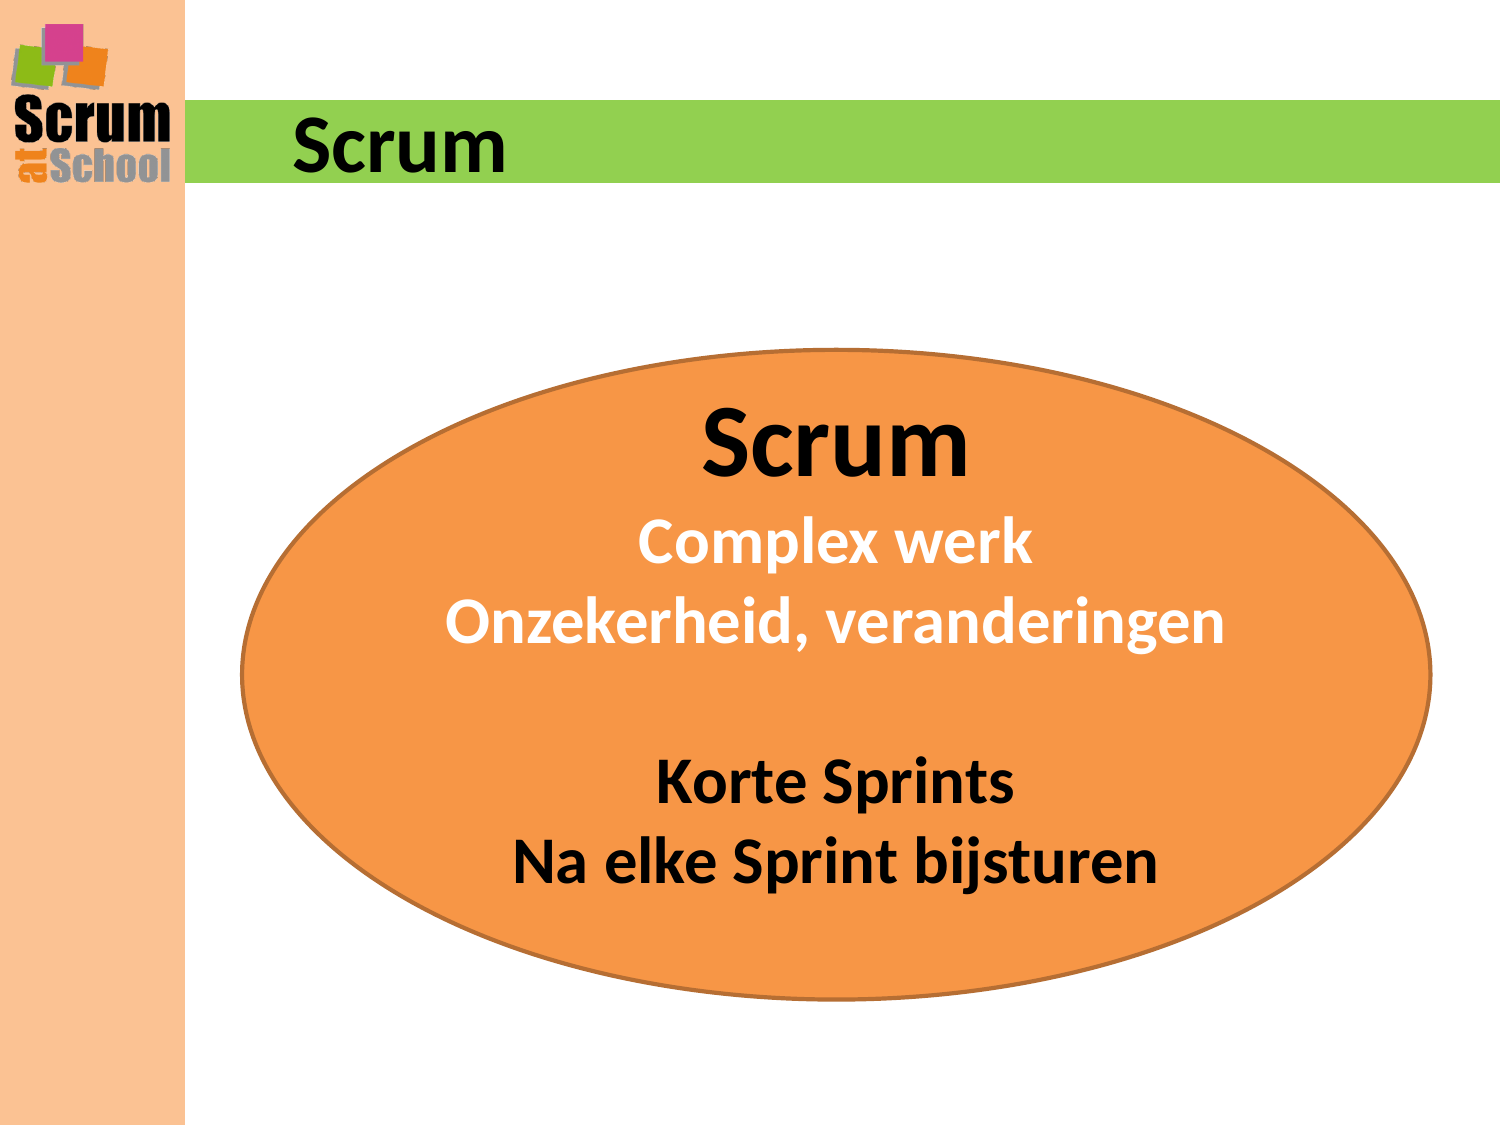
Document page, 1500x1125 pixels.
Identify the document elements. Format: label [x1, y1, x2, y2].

text_box [0, 0, 1500, 1125]
